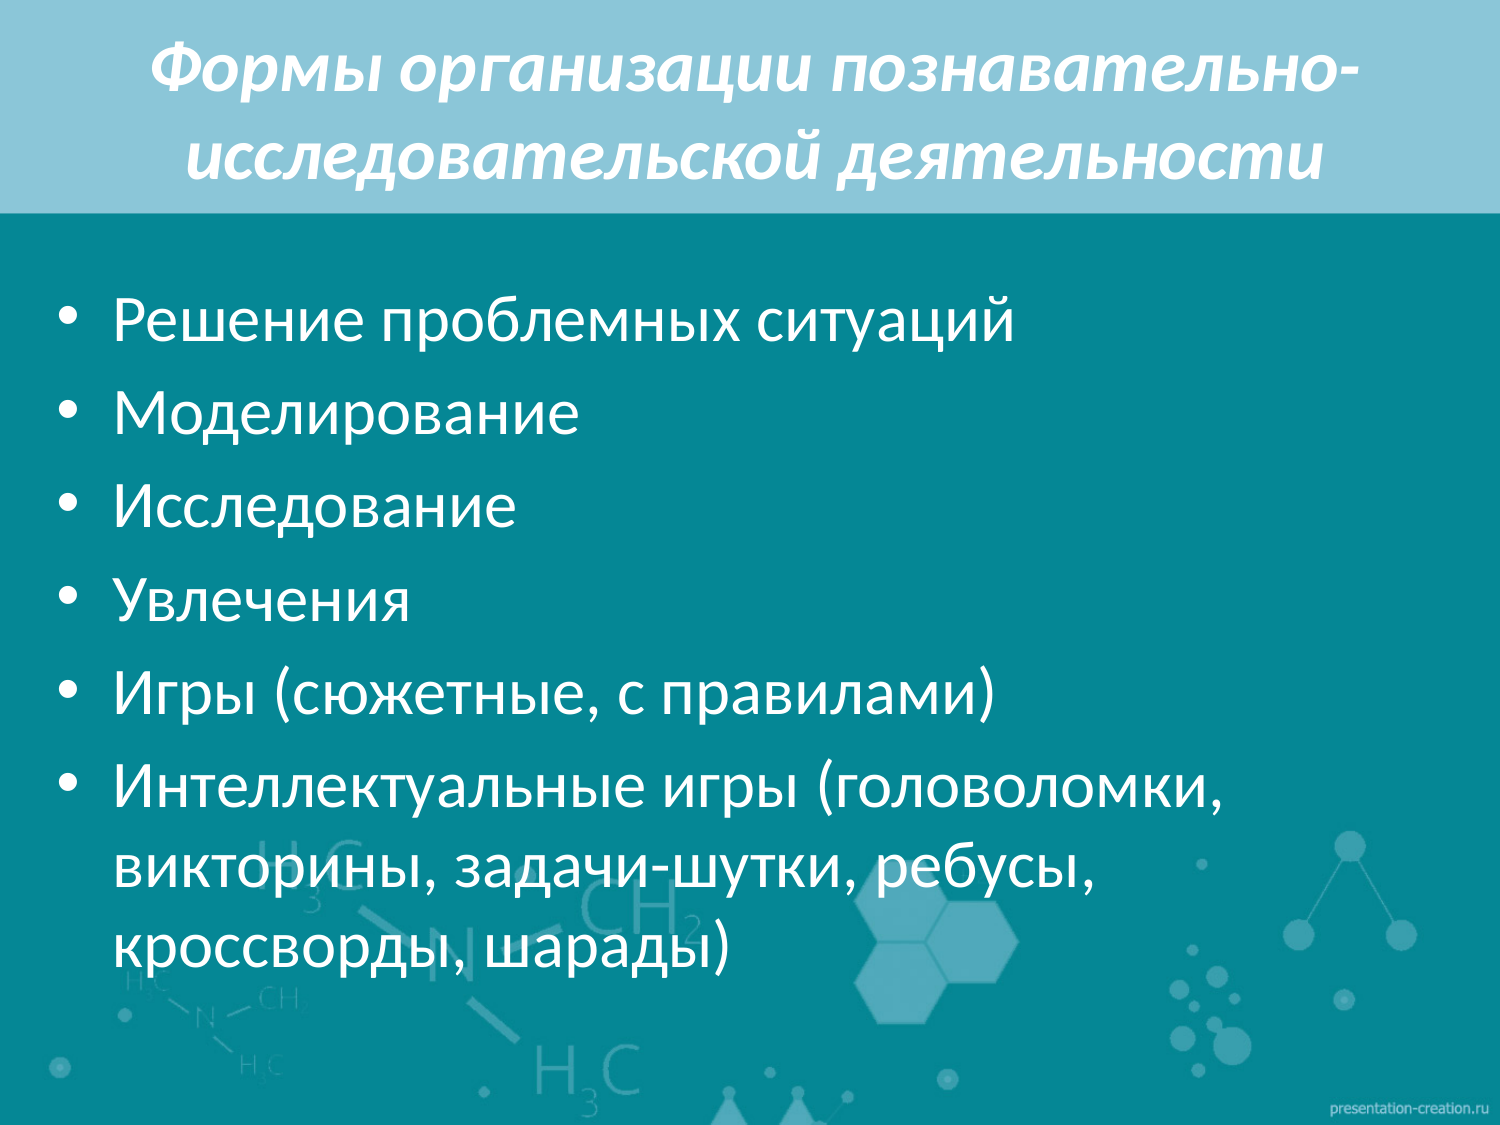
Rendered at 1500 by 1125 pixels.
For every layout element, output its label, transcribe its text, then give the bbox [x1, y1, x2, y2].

title Формы организации познавательно-исследовательской деятельности [41, 8, 1471, 204]
picture [0, 0, 1500, 1125]
list Решение проблемных ситуаций Моделирование Исследование Увлечения Игры (сюжетные, с правилами) Интеллектуальные игры (головоломки, викторины, задачи-шутки, ребусы, кроссворды, шарады) [41, 267, 1483, 1035]
